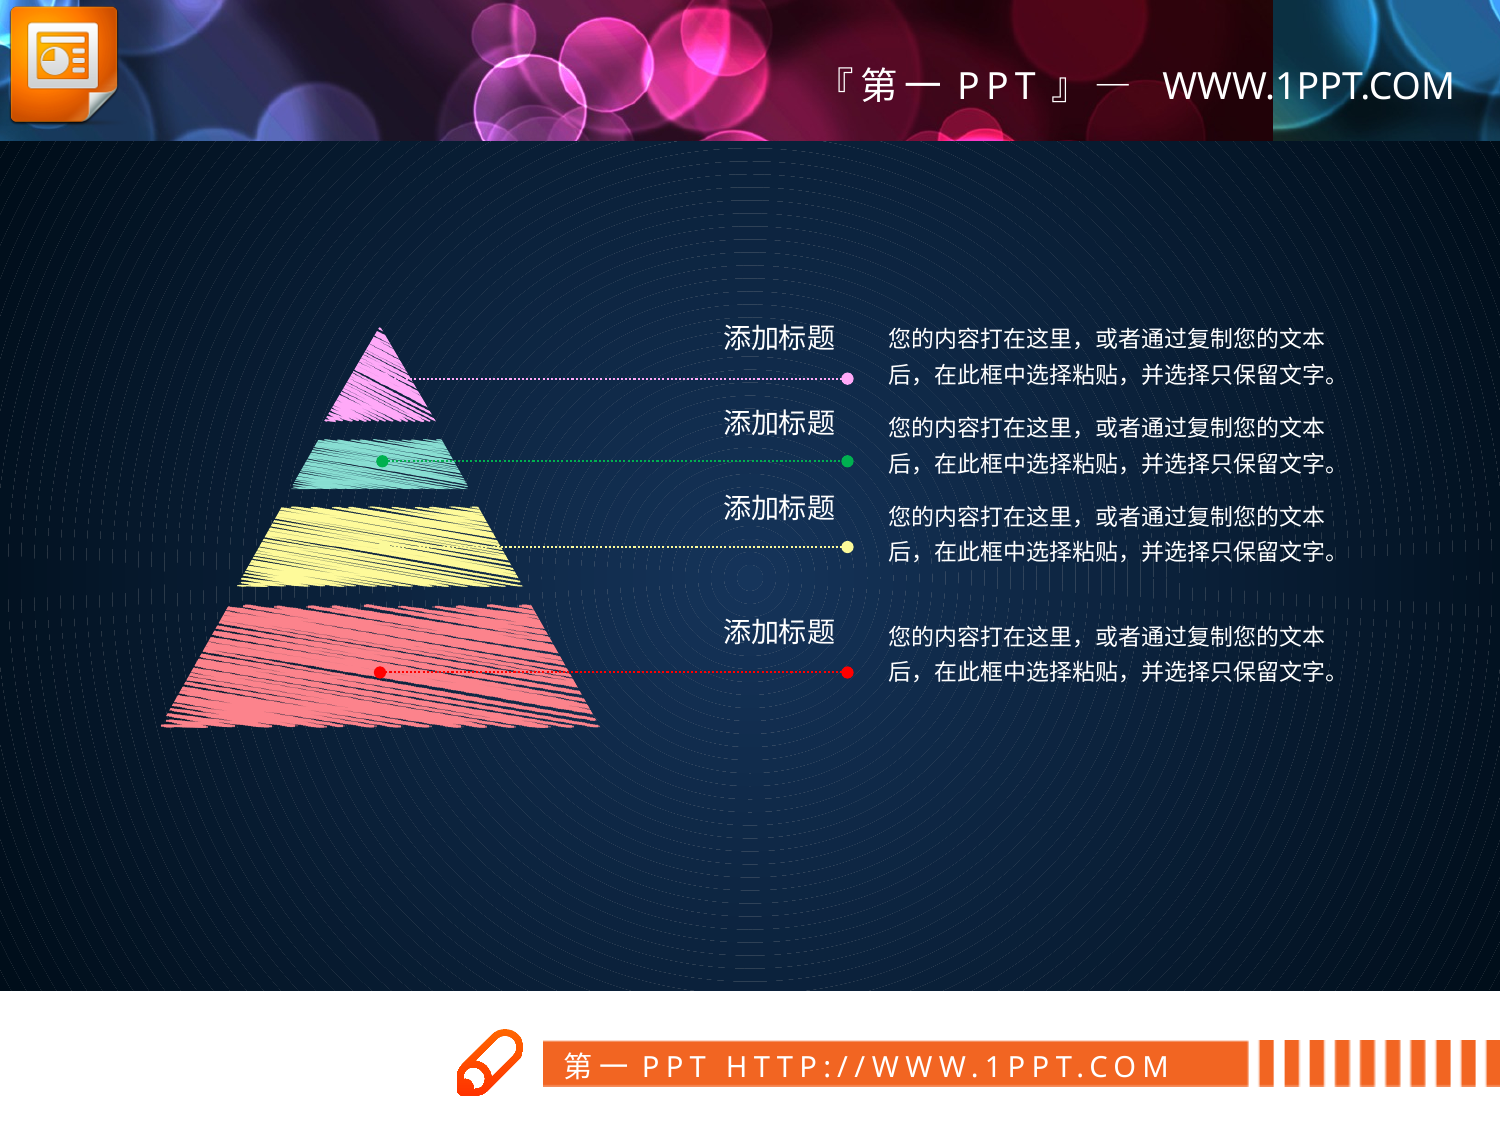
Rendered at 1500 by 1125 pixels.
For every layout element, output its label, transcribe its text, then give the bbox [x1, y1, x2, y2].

text_box 添加标题 [711, 484, 848, 530]
text_box 添加标题 [711, 314, 848, 360]
picture [543, 1040, 1500, 1087]
text_box 添加标题 [711, 608, 848, 654]
text_box 您的内容打在这里，或者通过复制您的文本后，在此框中选择粘贴，并选择只保留文字。 [876, 607, 1374, 692]
text_box 您的内容打在这里，或者通过复制您的文本后，在此框中选择粘贴，并选择只保留文字。 [876, 399, 1374, 483]
text_box 您的内容打在这里，或者通过复制您的文本后，在此框中选择粘贴，并选择只保留文字。 [876, 310, 1374, 394]
picture [0, 0, 1500, 141]
text_box [159, 604, 601, 728]
text_box 您的内容打在这里，或者通过复制您的文本后，在此框中选择粘贴，并选择只保留文字。 [876, 487, 1374, 572]
text_box [290, 439, 470, 490]
text_box [236, 506, 524, 587]
text_box 添加标题 [711, 399, 848, 446]
text_box [323, 326, 437, 422]
